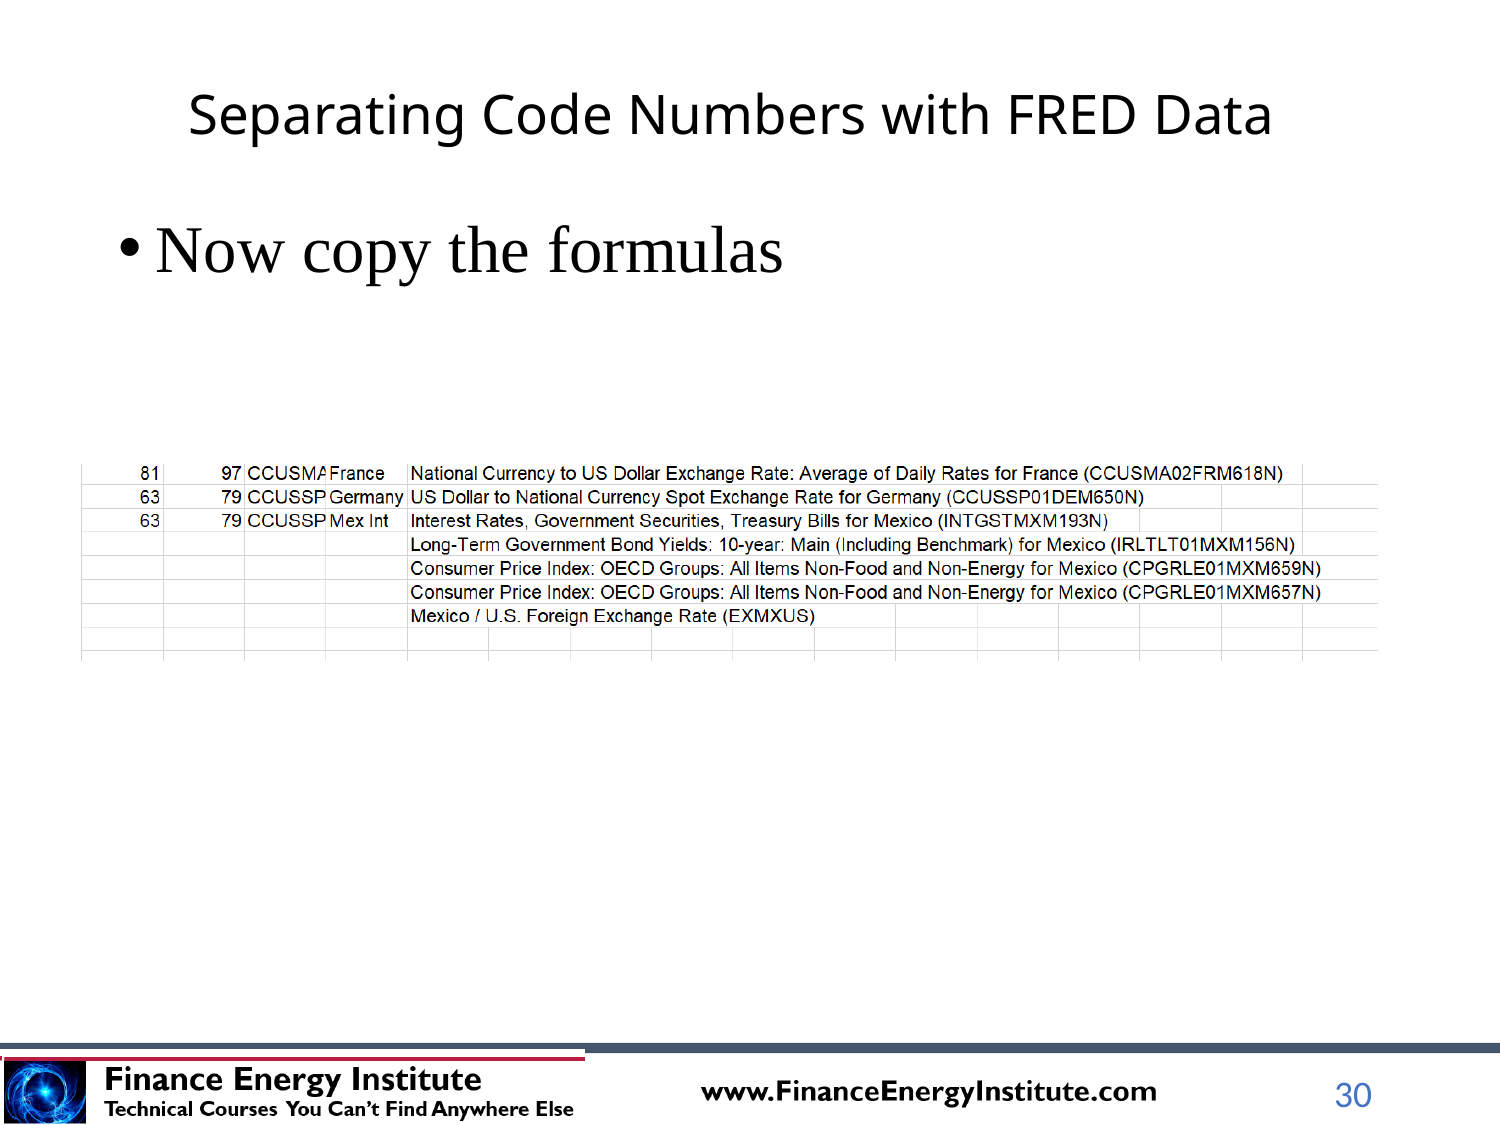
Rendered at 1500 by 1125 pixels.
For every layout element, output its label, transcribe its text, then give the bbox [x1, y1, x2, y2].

slide_number 30 [1277, 1062, 1429, 1115]
picture [696, 1074, 1166, 1112]
picture [0, 1049, 585, 1125]
list Now copy the formulas [103, 207, 1400, 1014]
title Separating Code Numbers with FRED Data [103, 59, 1361, 174]
picture [81, 464, 1378, 661]
